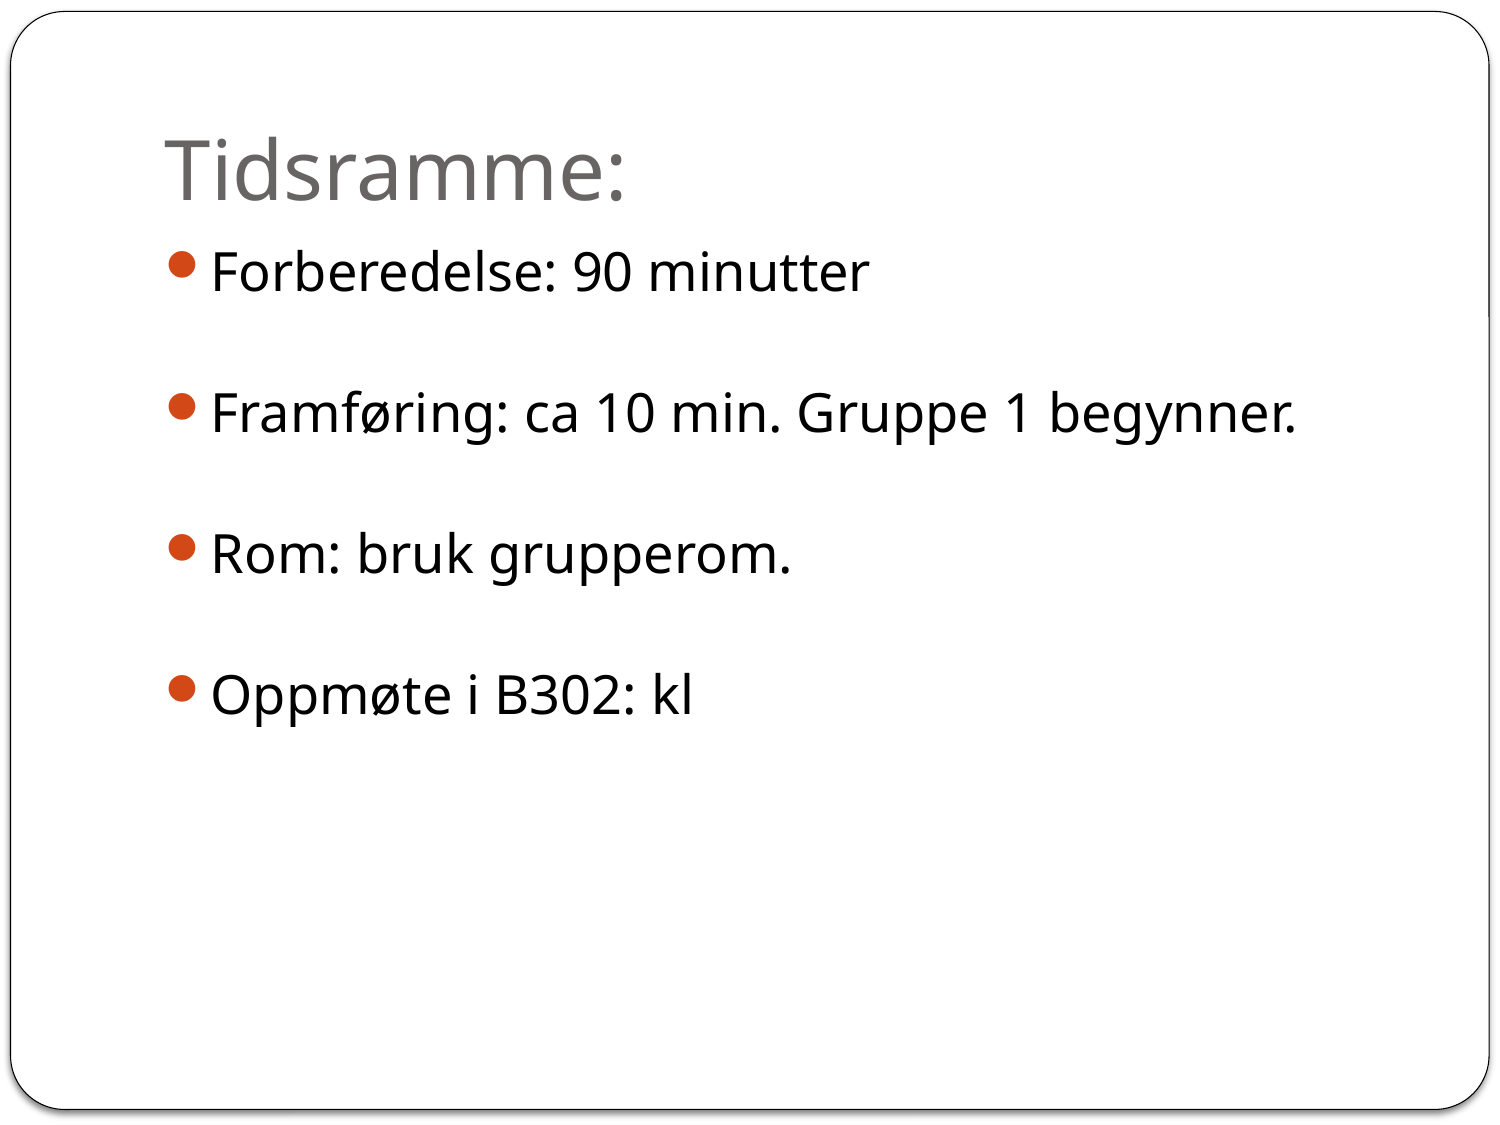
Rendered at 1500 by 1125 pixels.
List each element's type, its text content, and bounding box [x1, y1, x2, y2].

title Tidsramme: [150, 45, 1425, 233]
list Forberedelse: 90 minutter Framføring: ca 10 min. Gruppe 1 begynner. Rom: bruk grupperom. Oppmøte i B302: kl [150, 237, 1425, 988]
